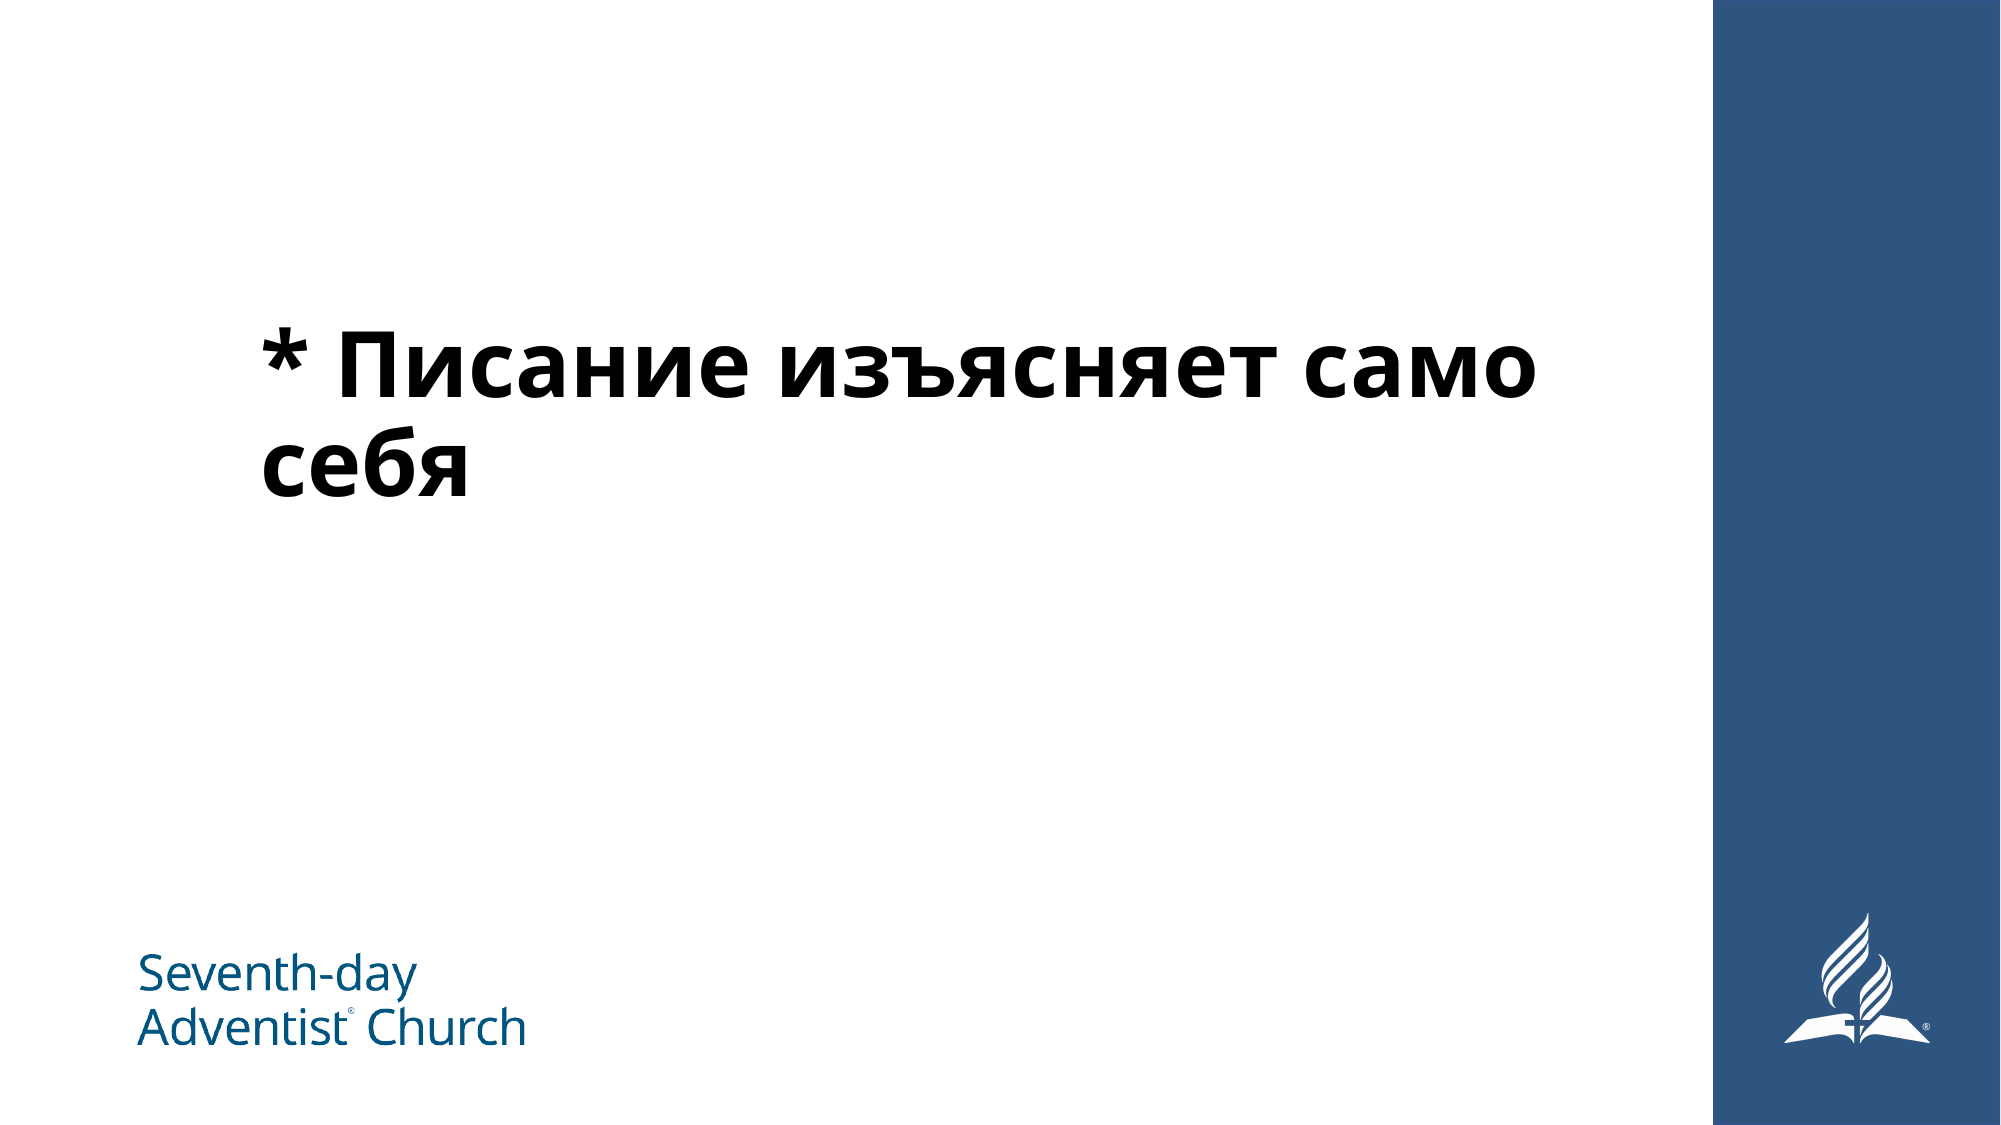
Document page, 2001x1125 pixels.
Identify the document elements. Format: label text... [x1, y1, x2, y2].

picture [1771, 892, 1943, 1064]
title * Писание изъясняет само себя [245, 215, 1646, 619]
picture [120, 911, 537, 1073]
